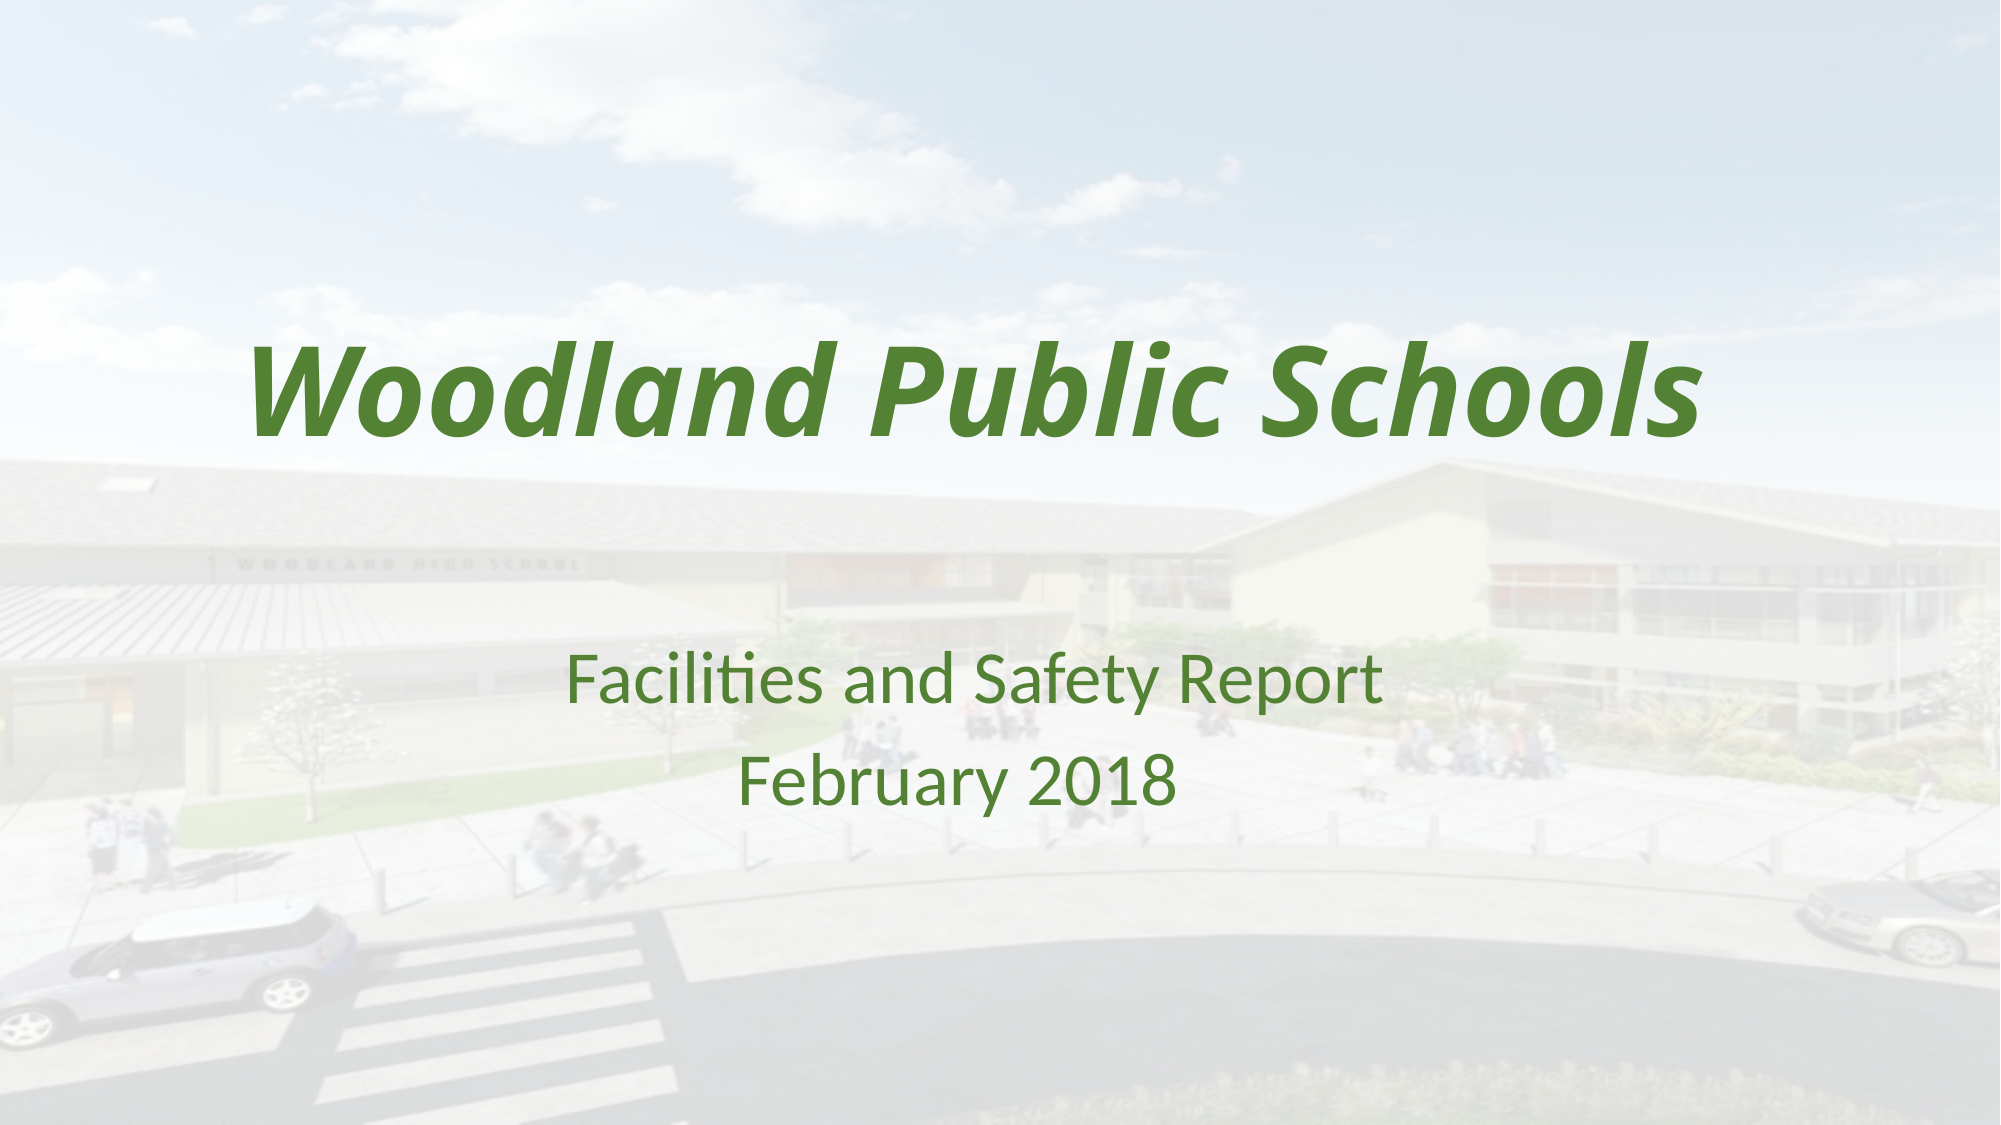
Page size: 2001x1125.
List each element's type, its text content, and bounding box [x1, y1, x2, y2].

title Woodland Public Schools [200, 80, 1750, 472]
subtitle Facilities and Safety Report February 2018 [225, 631, 1726, 903]
